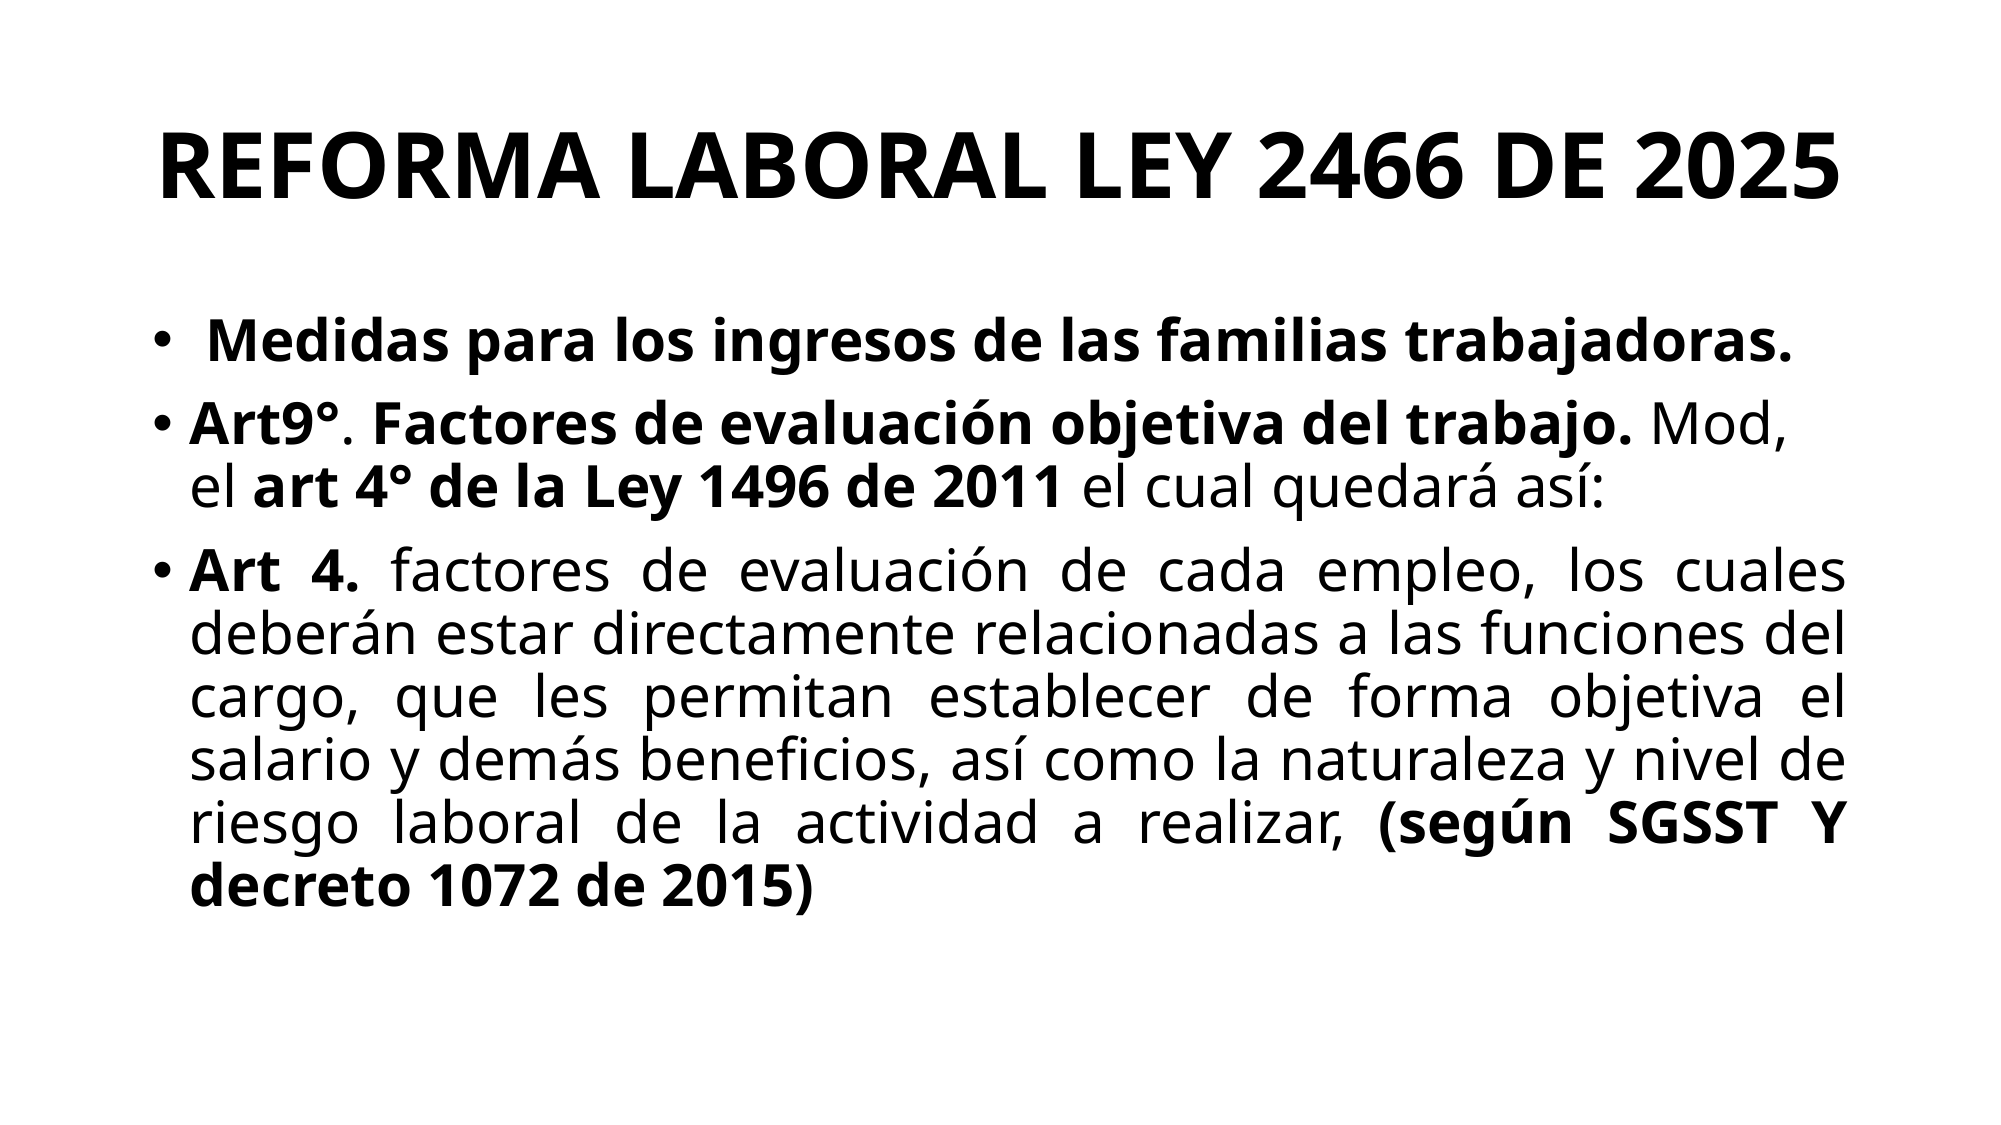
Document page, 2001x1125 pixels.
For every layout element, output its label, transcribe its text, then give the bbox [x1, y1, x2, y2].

list Medidas para los ingresos de las familias trabajadoras. Art9°. Factores de evaluación objetiva del trabajo. Mod, el art 4° de la Ley 1496 de 2011 el cual quedará así: Art 4. factores de evaluación de cada empleo, los cuales deberán estar directamente relacionadas a las funciones del cargo, que les permitan establecer de forma objetiva el salario y demás beneficios, así como la naturaleza y nivel de riesgo laboral de la actividad a realizar, (según SGSST Y decreto 1072 de 2015) [137, 303, 1863, 1017]
title REFORMA LABORAL LEY 2466 DE 2025 [137, 59, 1863, 278]
